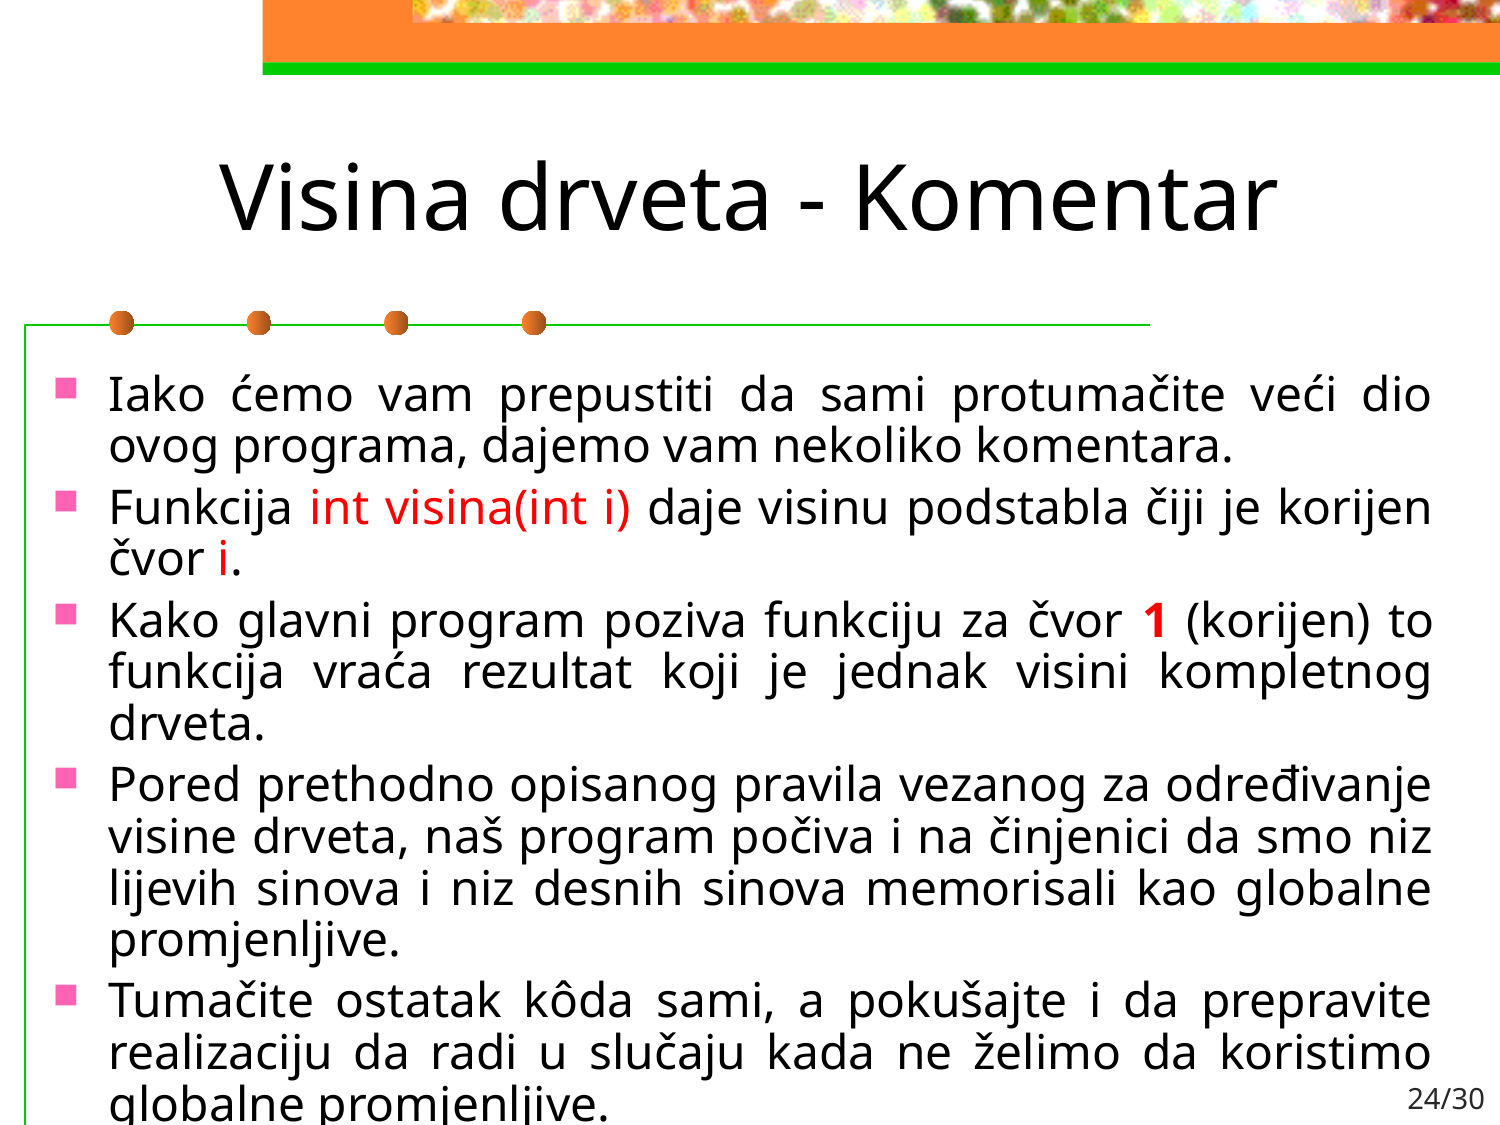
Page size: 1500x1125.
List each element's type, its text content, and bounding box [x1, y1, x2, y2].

title Visina drveta - Komentar [112, 99, 1388, 288]
picture [412, 0, 1500, 23]
list Iako ćemo vam prepustiti da sami protumačite veći dio ovog programa, dajemo vam nekoliko komentara. Funkcija int visina(int i) daje visinu podstabla čiji je korijen čvor i. Kako glavni program poziva funkciju za čvor 1 (korijen) to funkcija vraća rezultat koji je jednak visini kompletnog drveta. Pored prethodno opisanog pravila vezanog za određivanje visine drveta, naš program počiva i na činjenici da smo niz lijevih sinova i niz desnih sinova memorisali kao globalne promjenljive. Tumačite ostatak kôda sami, a pokušajte i da prepravite realizaciju da radi u slučaju kada ne želimo da koristimo globalne promjenljive. [37, 362, 1450, 1113]
text_box 24/30 [1374, 1072, 1500, 1123]
